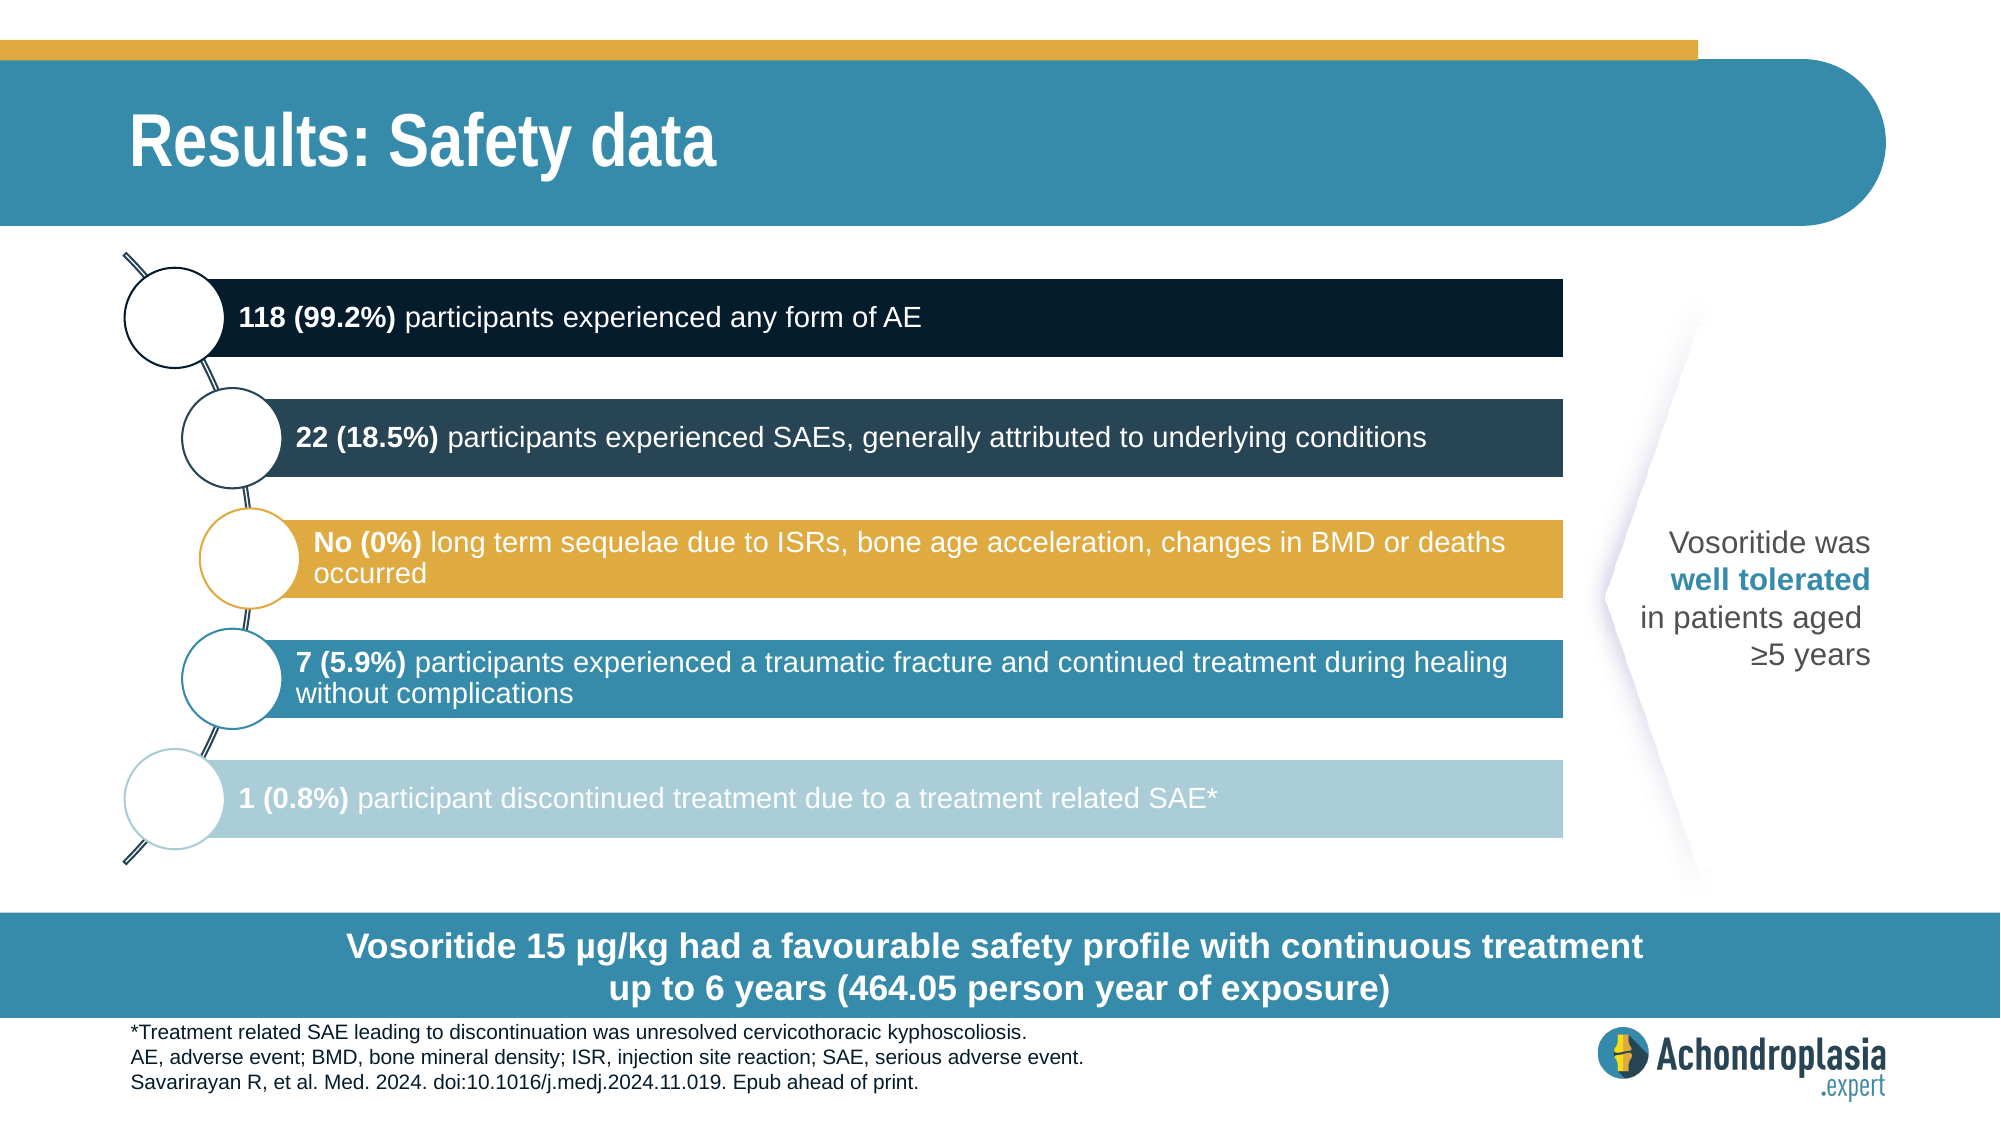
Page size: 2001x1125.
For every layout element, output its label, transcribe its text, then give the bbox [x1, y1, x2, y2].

text_box [298, 875, 1781, 959]
title Results: Safety data [114, 59, 1886, 225]
picture [1571, 296, 1744, 900]
text_box Vosoritide was well tolerated in patients aged ≥5 years [1744, 514, 1886, 680]
list Vosoritide 15 µg/kg had a favourable safety profile with continuous treatment up to 6 years (464.05 person year of exposure) [0, 912, 2000, 1018]
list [114, 237, 1573, 880]
footer *Treatment related SAE leading to discontinuation was unresolved cervicothoracic kyphoscoliosis. AE, adverse event; BMD, bone mineral density; ISR, injection site reaction; SAE, serious adverse event. Savarirayan R, et al. Med. 2024. doi:10.1016/j.medj.2024.11.019. Epub ahead of print. [115, 1018, 1598, 1102]
picture [1598, 1027, 1886, 1102]
